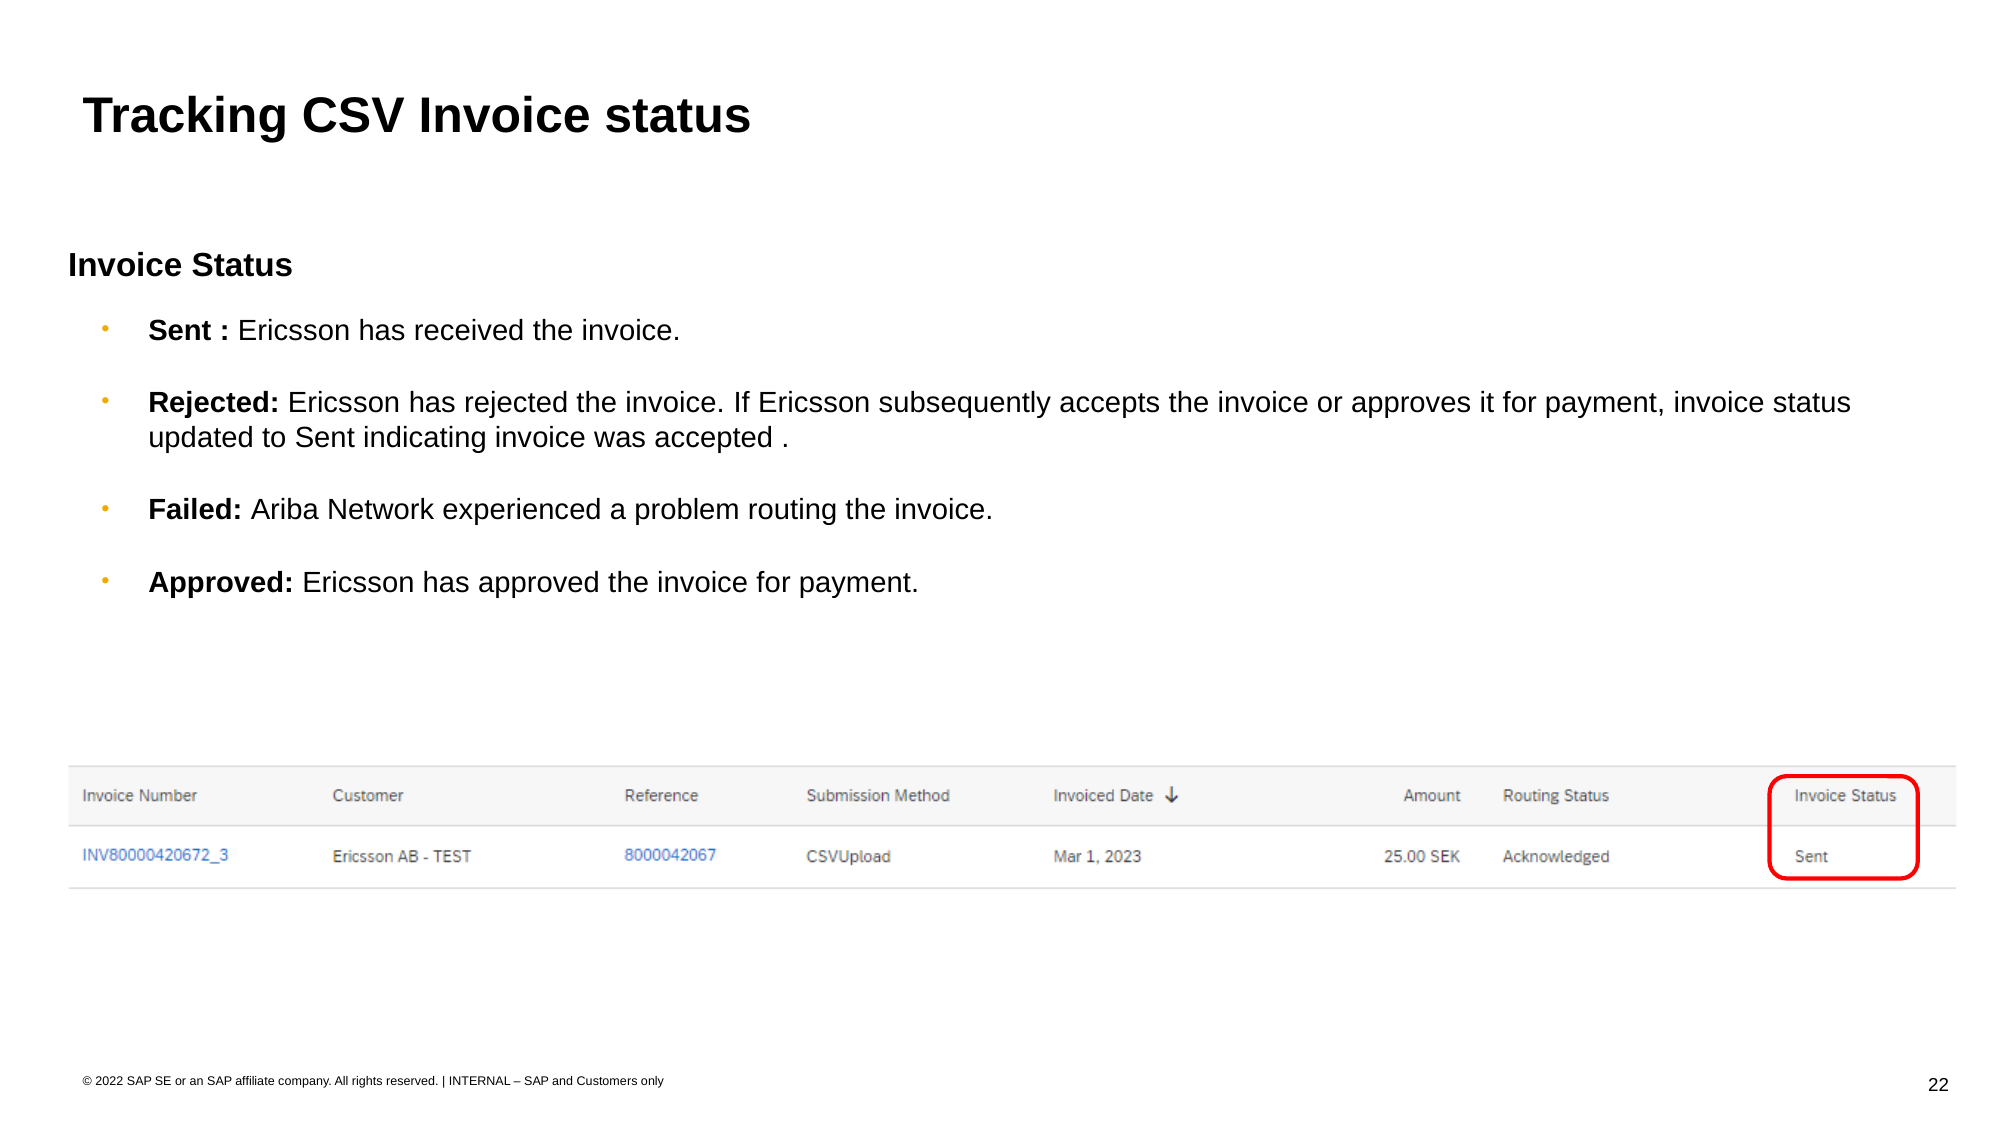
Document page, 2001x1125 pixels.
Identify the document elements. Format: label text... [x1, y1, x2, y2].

text_box Invoice Status [53, 235, 454, 291]
title Tracking CSV Invoice status [82, 82, 1918, 144]
picture [68, 736, 1957, 901]
list Sent : Ericsson has received the invoice. Rejected: Ericsson has rejected the invoice. If Ericsson subsequently accepts the invoice or approves it for payment, invoice status updated to Sent indicating invoice was accepted . Failed: Ariba Network experienced a problem routing the invoice. Approved: Ericsson has approved the invoice for payment. [101, 310, 1877, 658]
